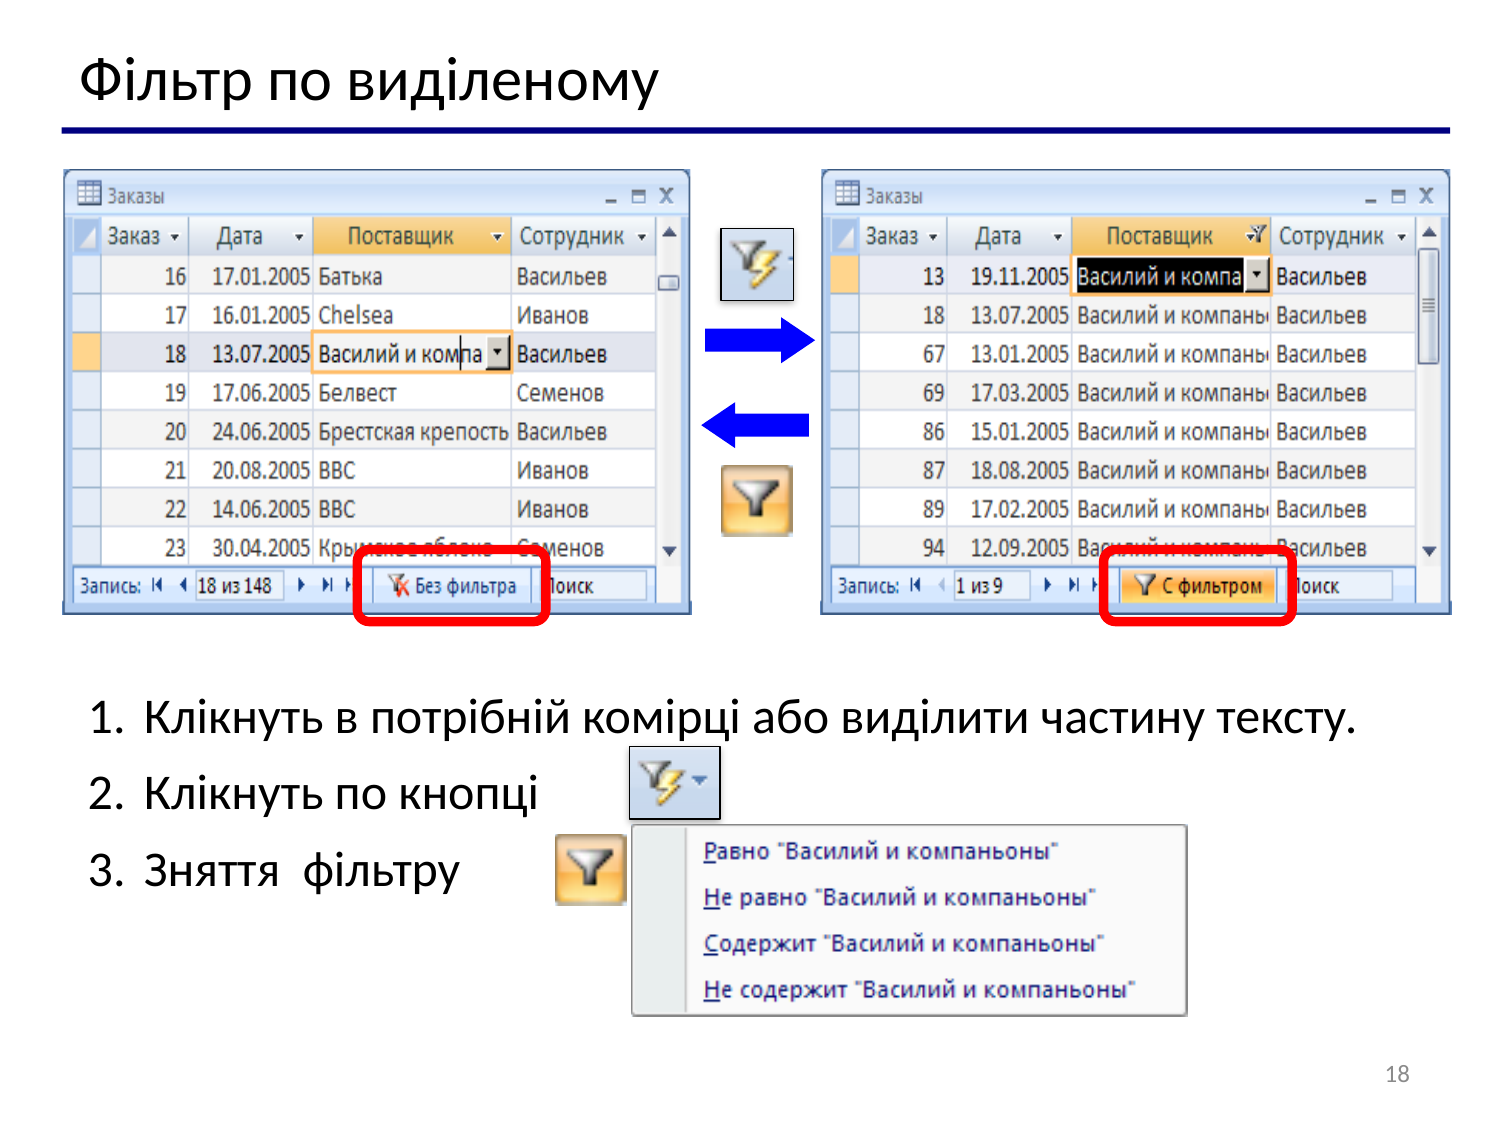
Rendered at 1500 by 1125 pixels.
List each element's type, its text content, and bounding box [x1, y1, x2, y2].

picture [820, 168, 1452, 615]
picture [630, 824, 1188, 1017]
picture [62, 168, 693, 615]
text_box [705, 317, 815, 364]
picture [721, 465, 794, 537]
picture [721, 228, 794, 301]
text_box [701, 402, 809, 449]
text_box Фільтр по виділеному [64, 31, 1401, 121]
slide_number 18 [1074, 1042, 1425, 1103]
picture [555, 834, 627, 906]
text_box Клікнуть в потрібній комірці або виділити частину тексту. Клікнуть по кнопці . Зняття фільтру . [59, 675, 1473, 905]
picture [629, 746, 720, 819]
